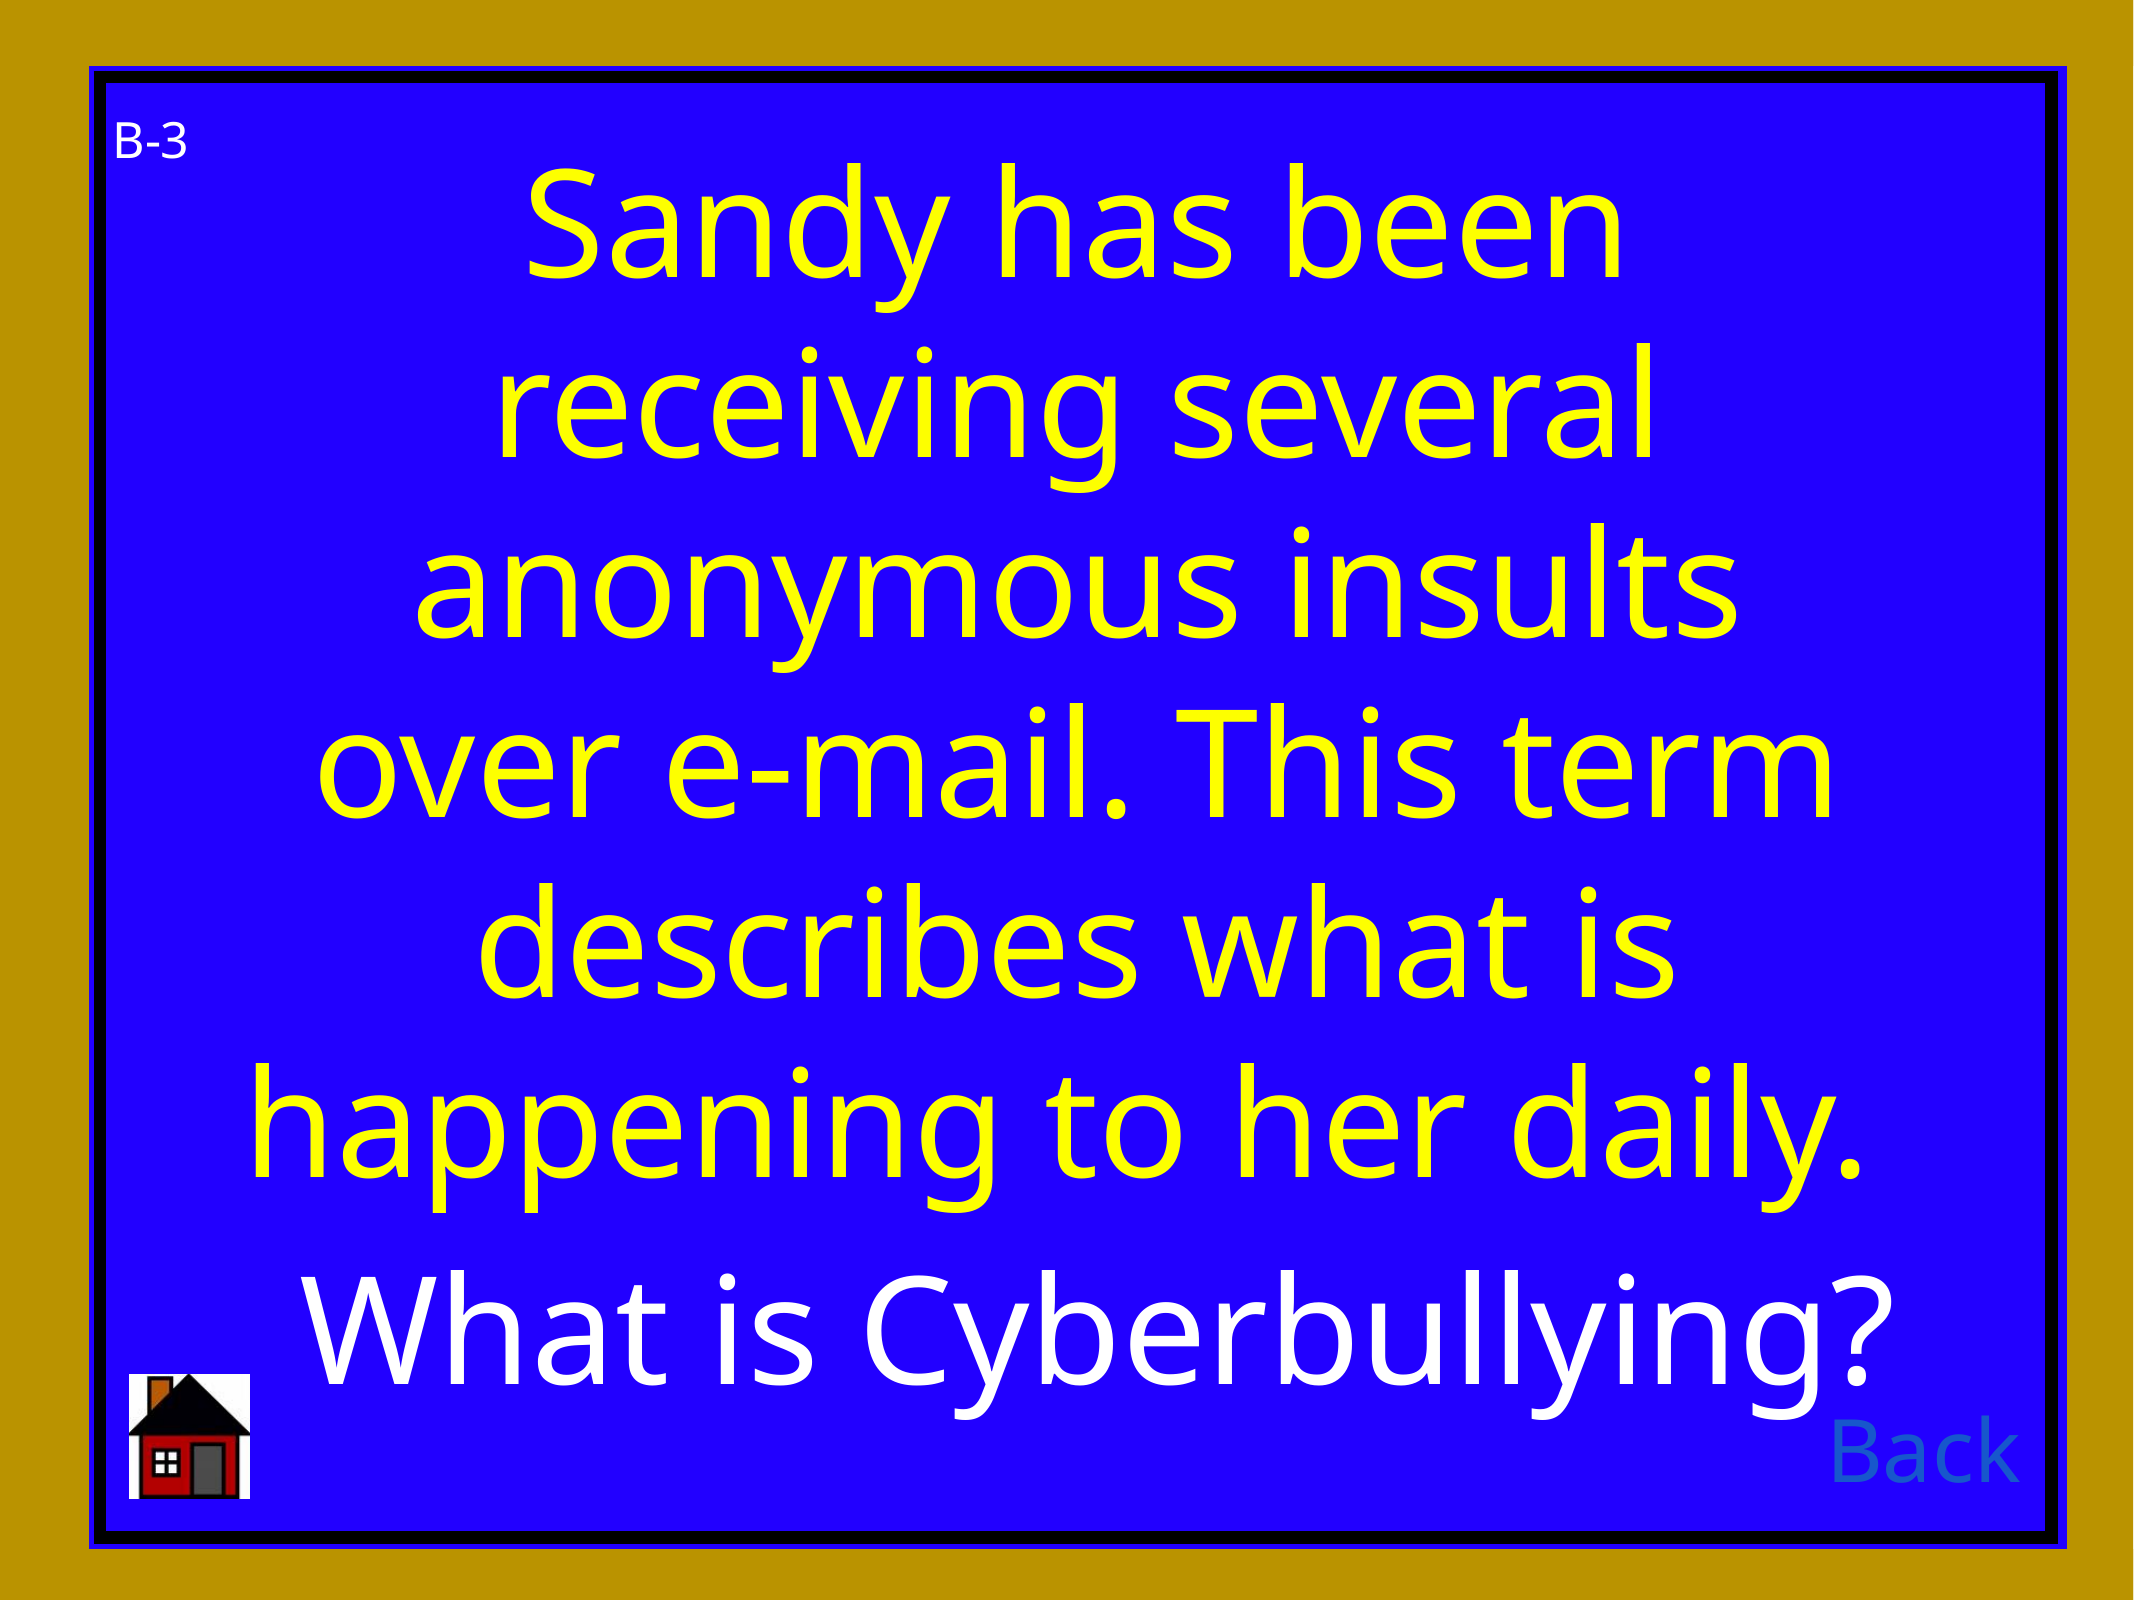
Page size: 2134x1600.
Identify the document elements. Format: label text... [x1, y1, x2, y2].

text_box What is Cyberbullying? [299, 1054, 1897, 1415]
text_box B-3 [112, 108, 190, 169]
text_box [0, 0, 2132, 1600]
picture [128, 1374, 250, 1499]
text_box Sandy has been receiving several anonymous insults over e-mail. This term describes what is happening to her daily. [241, 299, 1913, 855]
